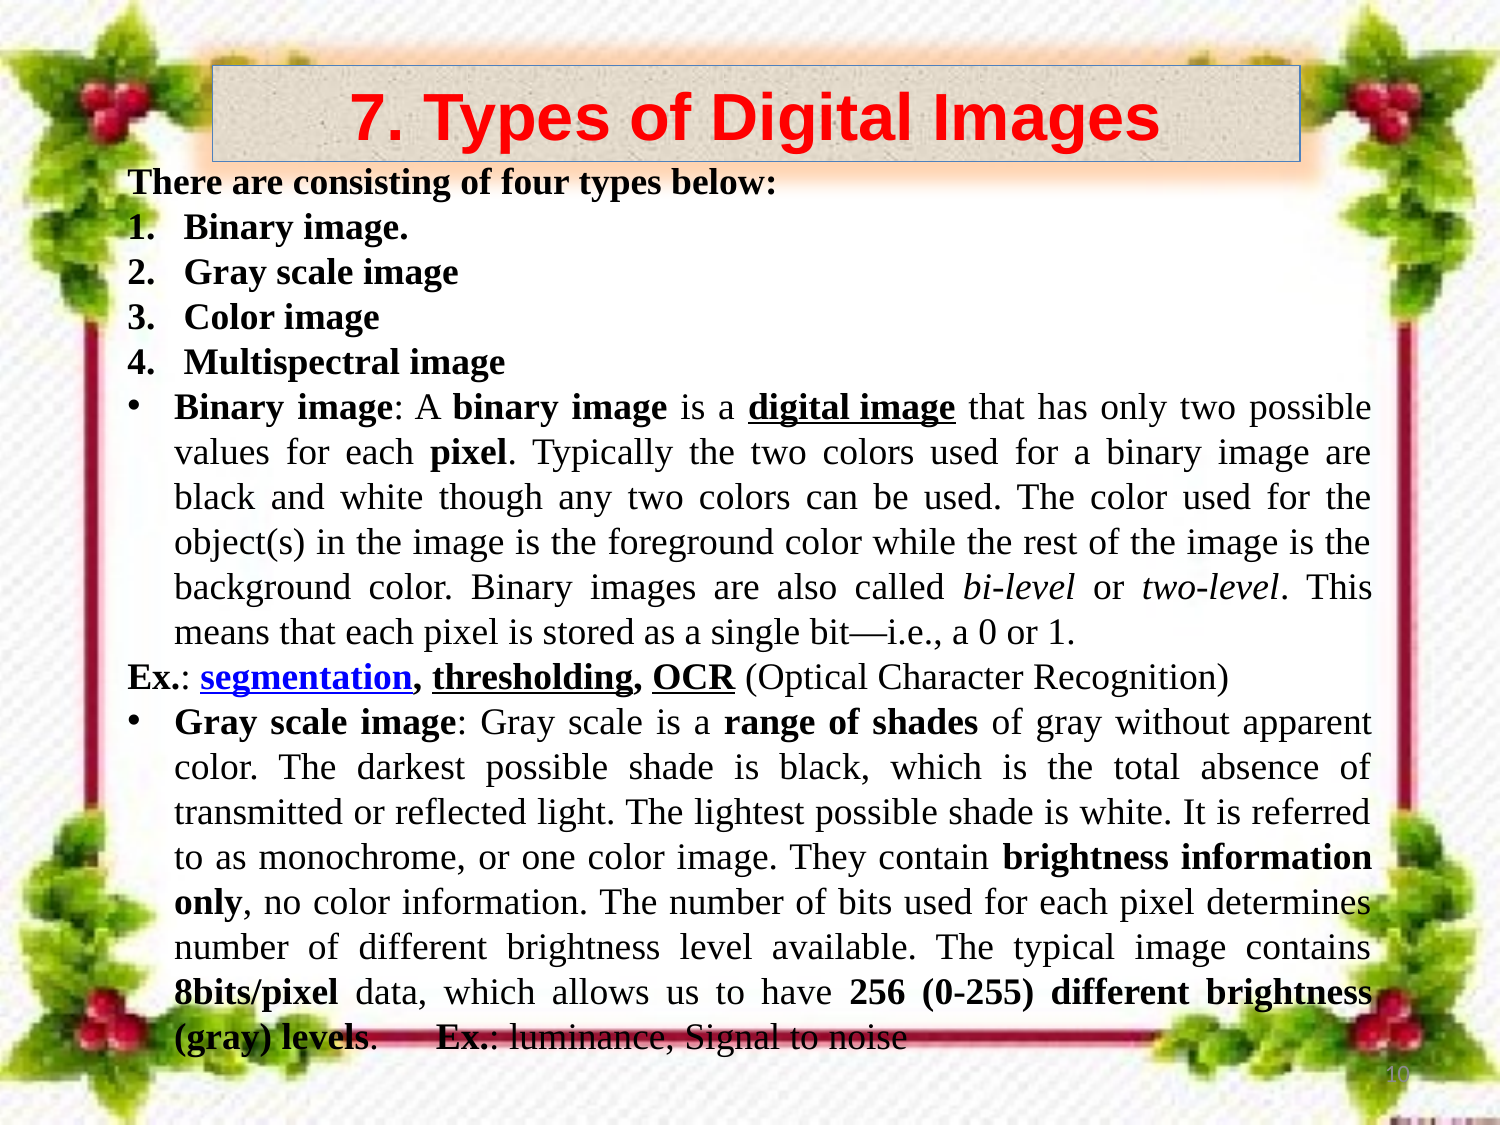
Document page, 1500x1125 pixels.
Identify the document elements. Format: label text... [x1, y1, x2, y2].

slide_number 10 [1074, 1042, 1425, 1103]
text_box There are consisting of four types below: Binary image. Gray scale image Color image Multispectral image Binary image: A binary image is a digital image that has only two possible values for each pixel. Typically the two colors used for a binary image are black and white though any two colors can be used. The color used for the object(s) in the image is the foreground color while the rest of the image is the background color. Binary images are also called bi-level or two-level. This means that each pixel is stored as a single bit—i.e., a 0 or 1. Ex.: segmentation, thresholding, OCR (Optical Character Recognition) Gray scale image: Gray scale is a range of shades of gray without apparent color. The darkest possible shade is black, which is the total absence of transmitted or reflected light. The lightest possible shade is white. It is referred to as monochrome, or one color image. They contain brightness information only, no color information. The number of bits used for each pixel determines number of different brightness level available. The typical image contains 8bits/pixel data, which allows us to have 256 (0-255) different brightness (gray) levels. Ex.: luminance, Signal to noise [112, 149, 1388, 1065]
picture [0, 0, 1500, 1125]
text_box 7. Types of Digital Images [212, 65, 1301, 149]
